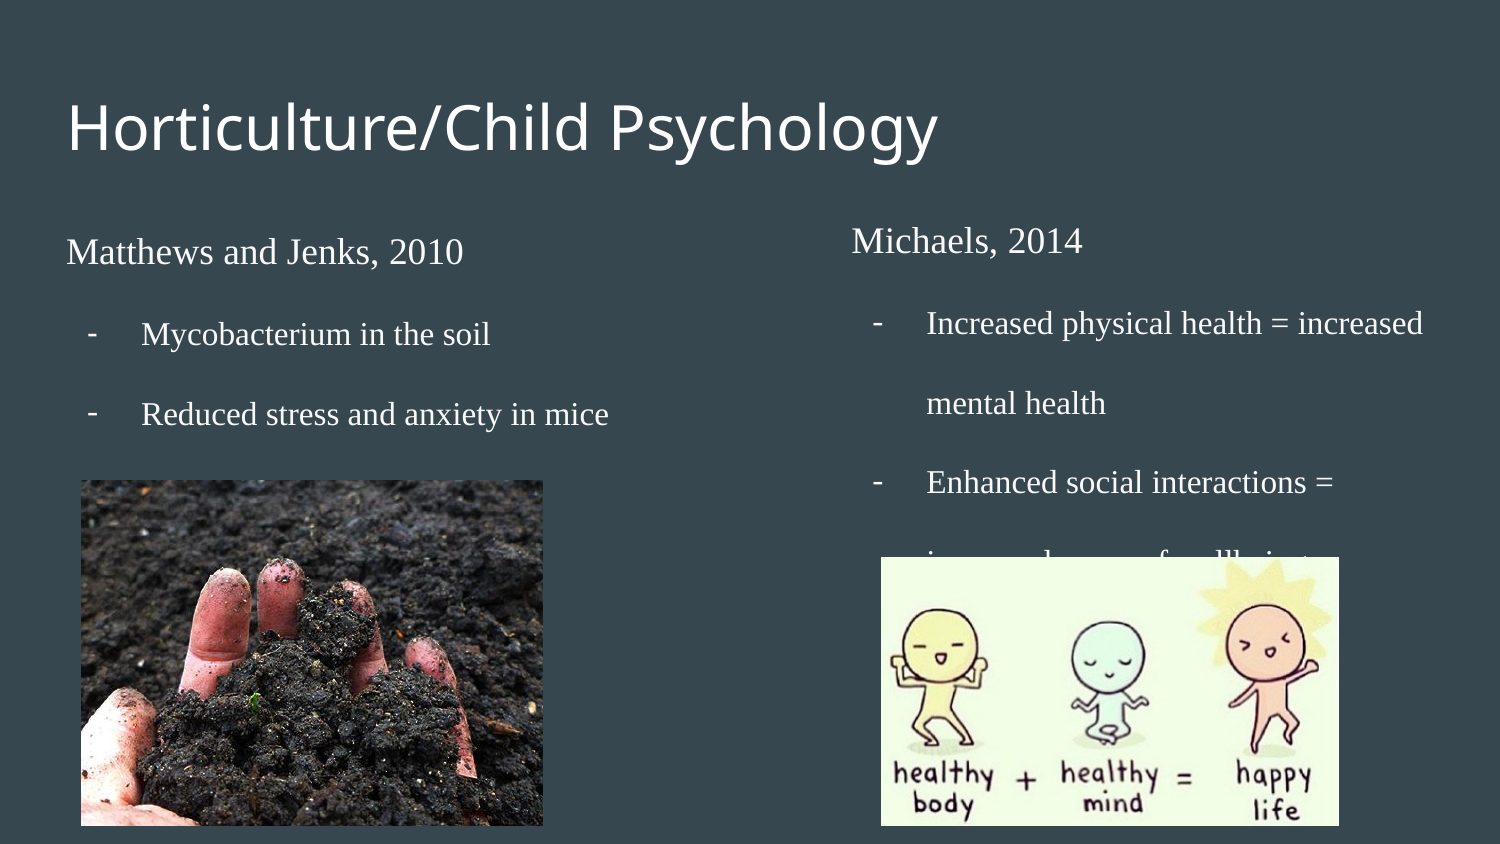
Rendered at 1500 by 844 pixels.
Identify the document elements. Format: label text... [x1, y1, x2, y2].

picture [880, 557, 1339, 827]
text_box Michaels, 2014 Increased physical health = increased mental health Enhanced social interactions = increased sense of wellbeing [836, 156, 1459, 660]
picture [81, 480, 543, 827]
title Horticulture/Child Psychology [51, 72, 1449, 167]
list Matthews and Jenks, 2010 Mycobacterium in the soil Reduced stress and anxiety in mice It’s good to play with dirt! [51, 166, 673, 735]
